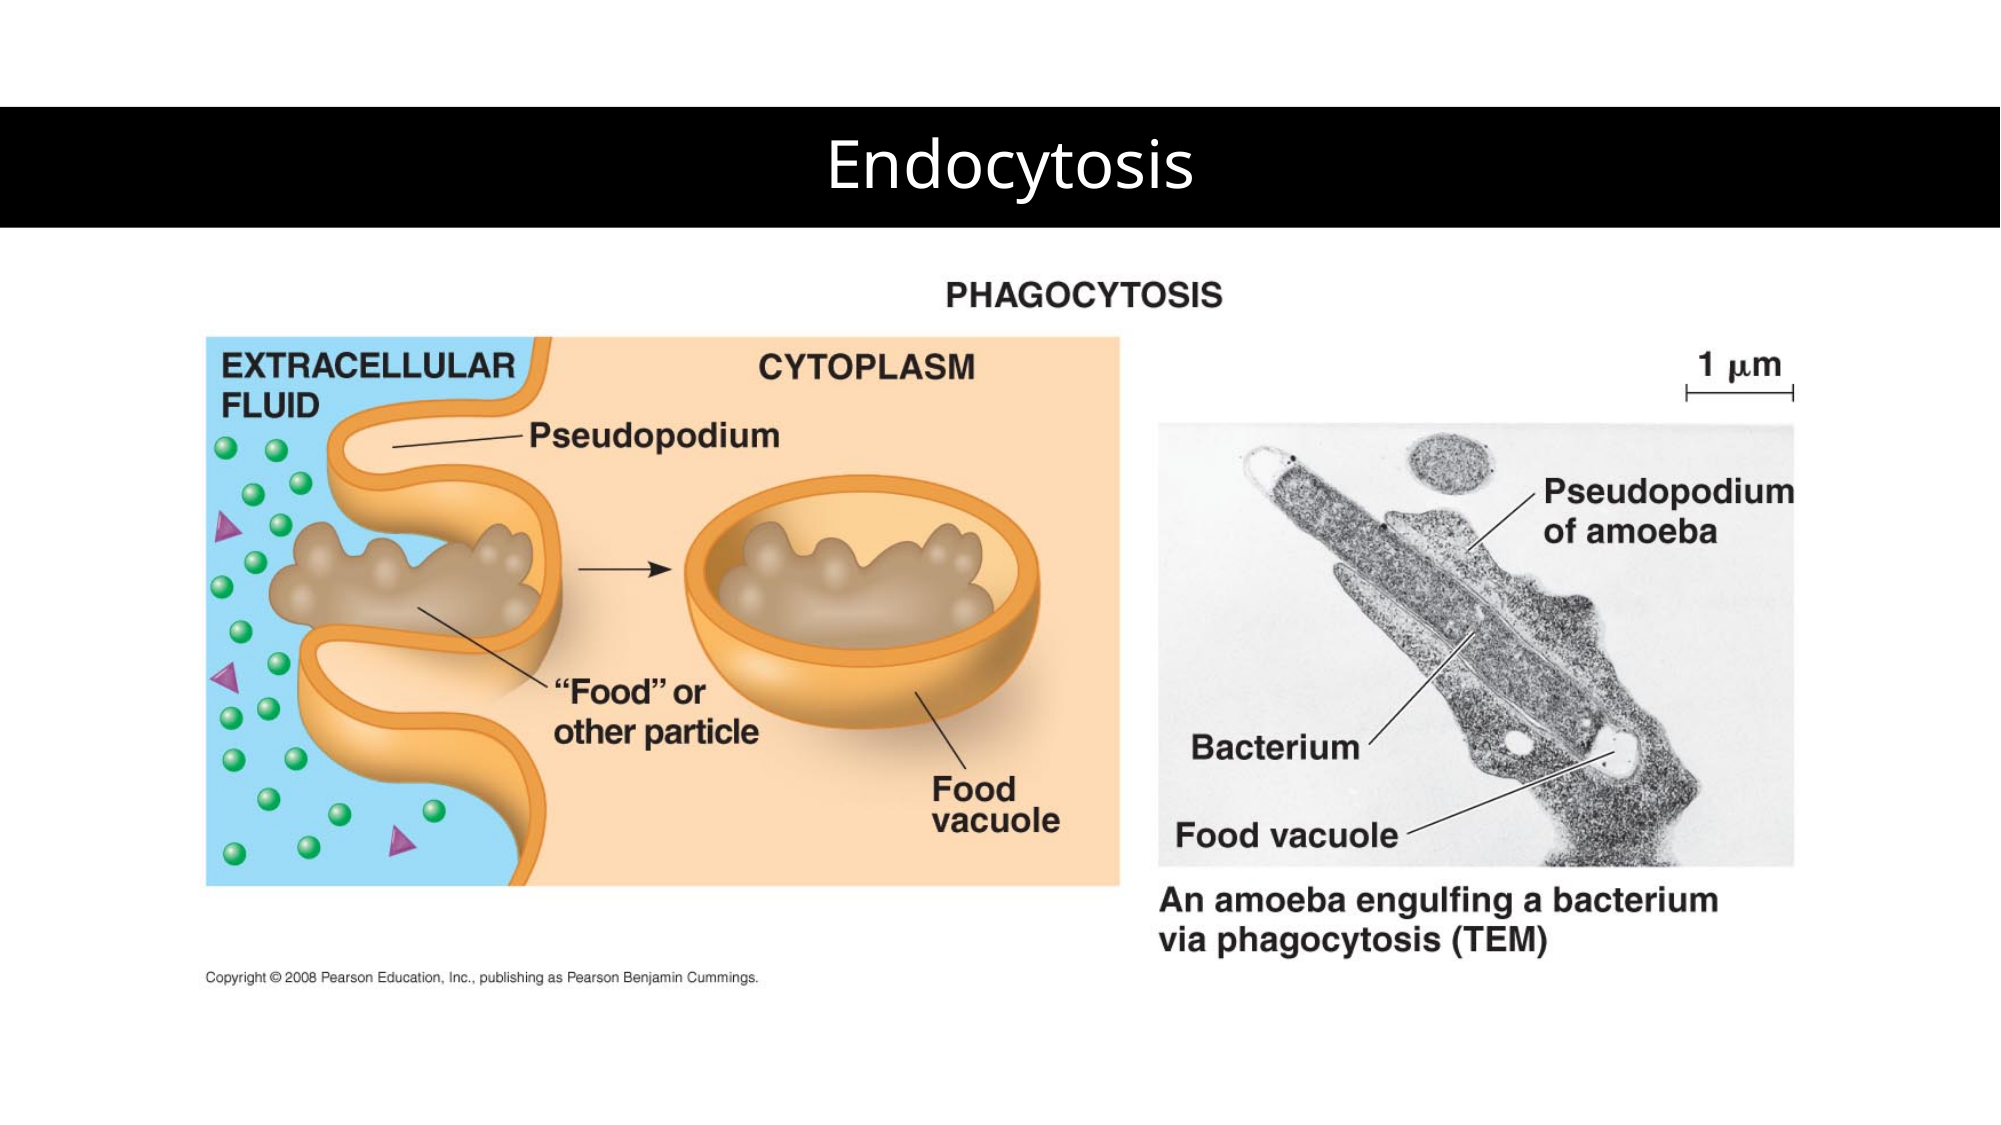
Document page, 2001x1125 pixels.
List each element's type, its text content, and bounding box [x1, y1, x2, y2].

title Endocytosis [91, 105, 1931, 228]
picture [199, 274, 1801, 996]
text_box [0, 106, 2000, 229]
